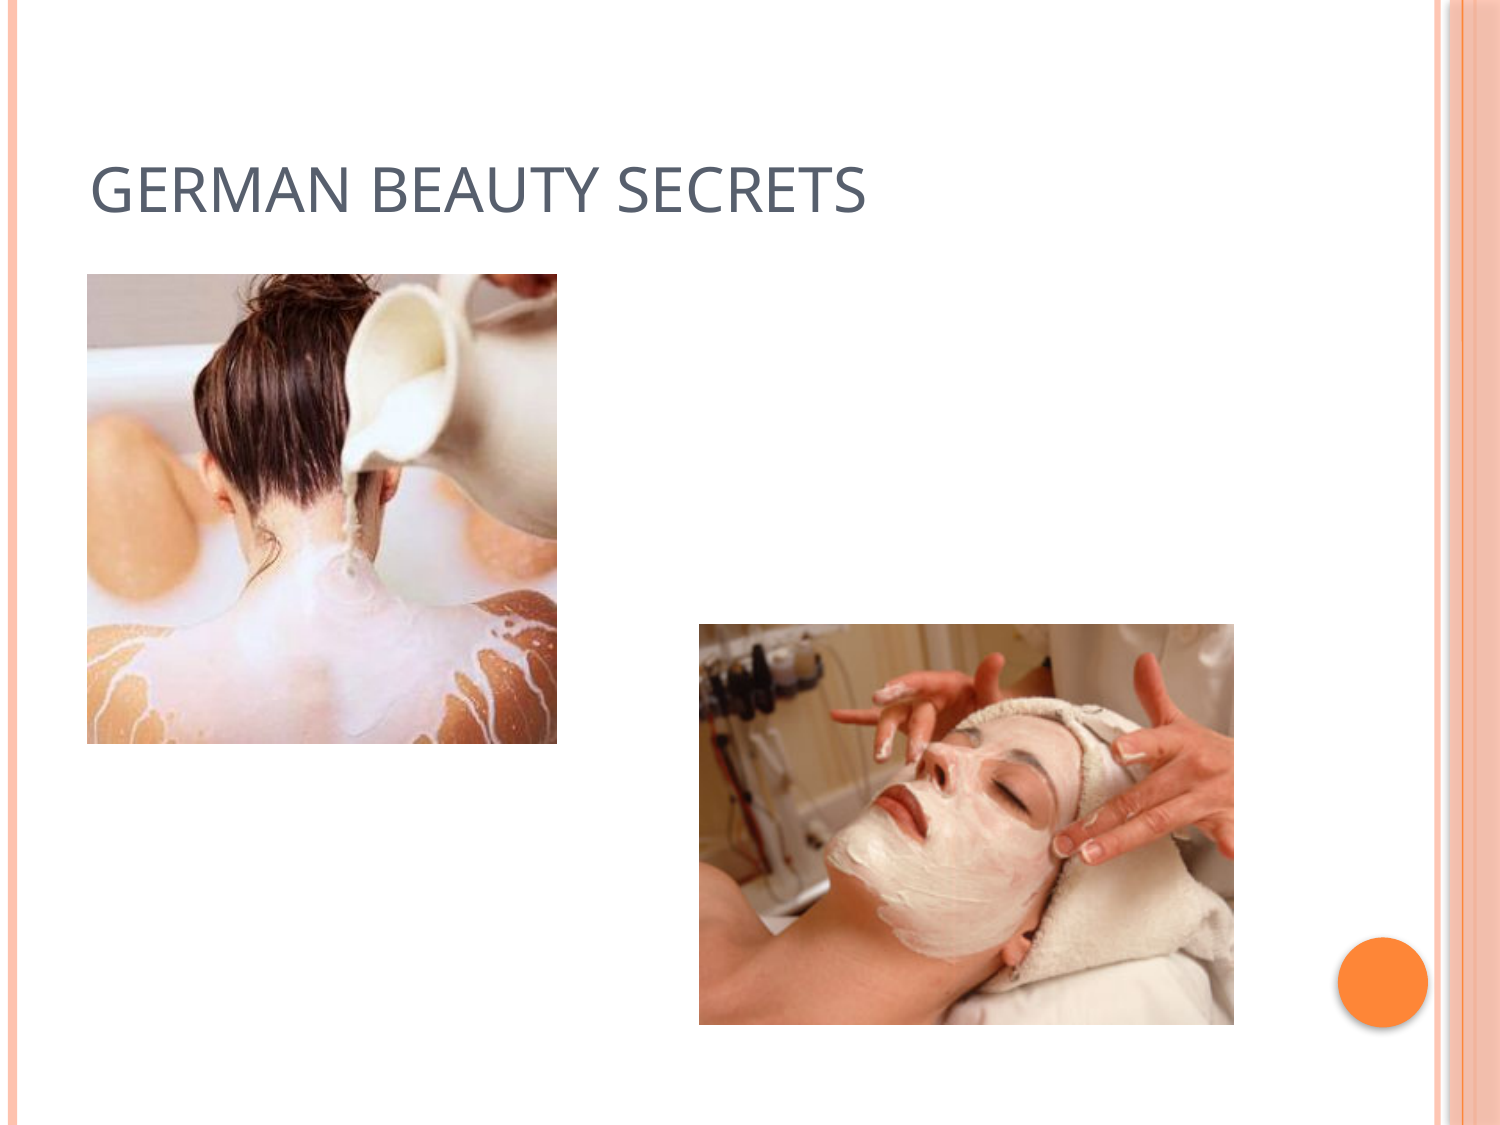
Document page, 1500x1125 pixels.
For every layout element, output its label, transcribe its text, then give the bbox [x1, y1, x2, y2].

title German Beauty Secrets [75, 45, 1300, 233]
picture [699, 624, 1234, 1026]
picture [86, 274, 557, 745]
